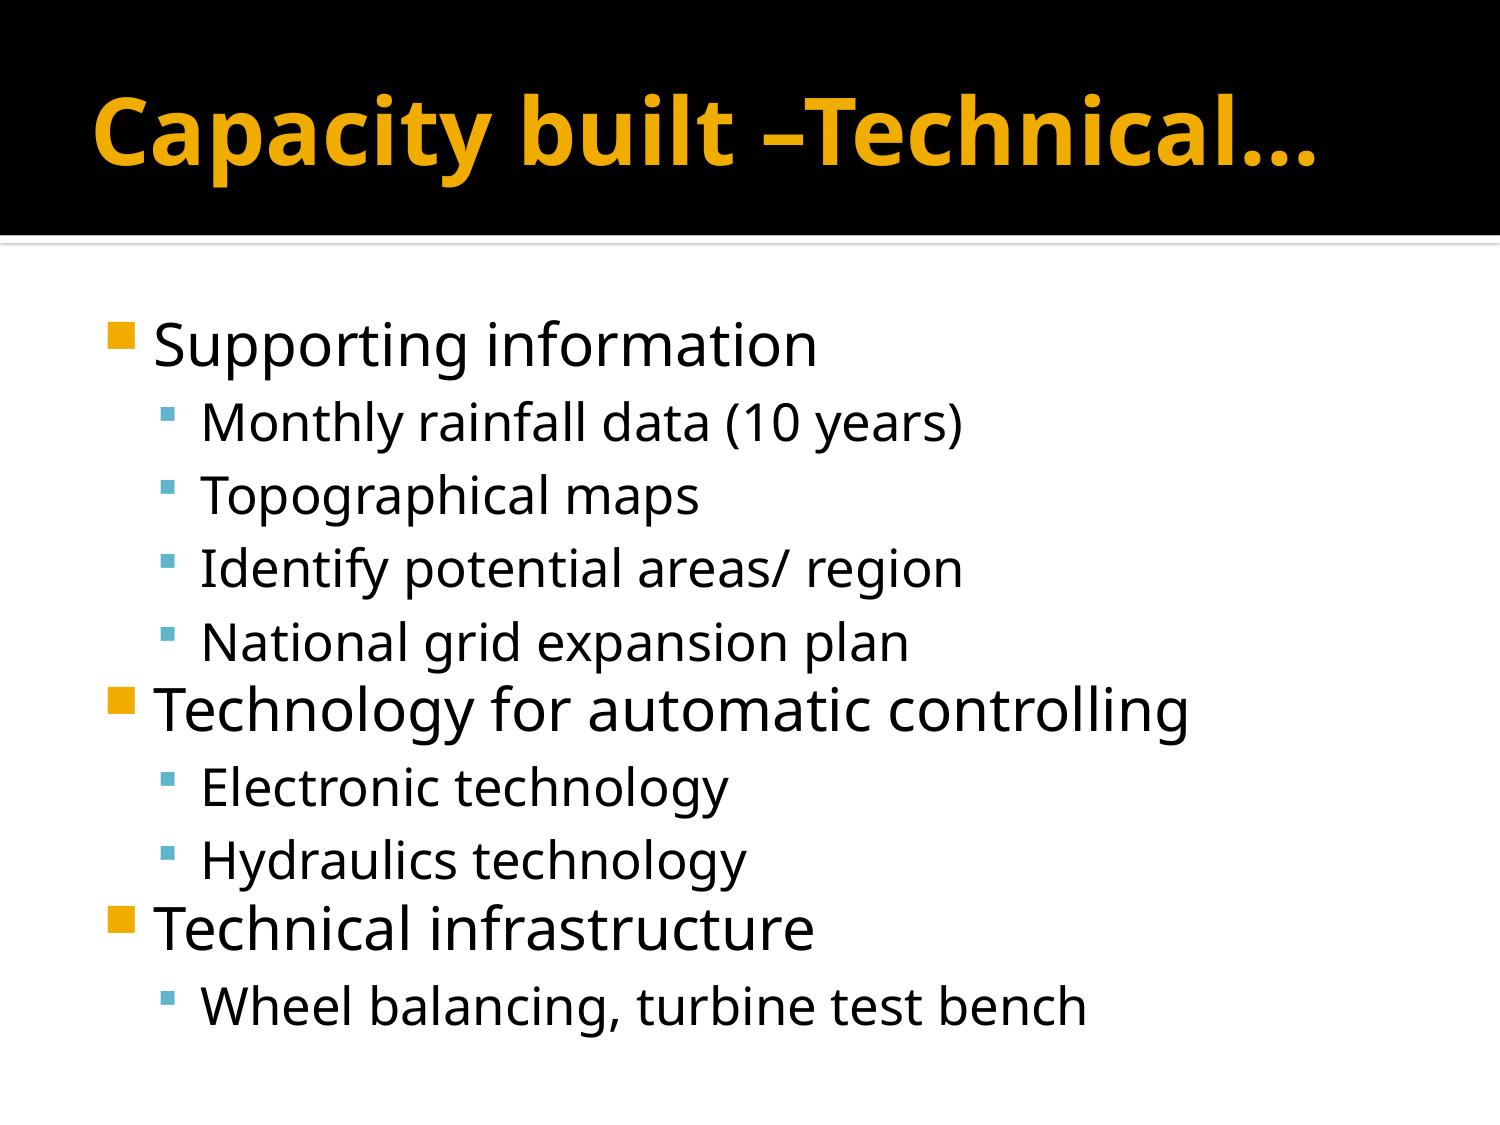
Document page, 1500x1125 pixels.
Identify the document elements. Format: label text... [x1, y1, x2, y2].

list Supporting information Monthly rainfall data (10 years) Topographical maps Identify potential areas/ region National grid expansion plan Technology for automatic controlling Electronic technology Hydraulics technology Technical infrastructure Wheel balancing, turbine test bench [75, 291, 1425, 1050]
title Capacity built –Technical... [75, 25, 1425, 231]
